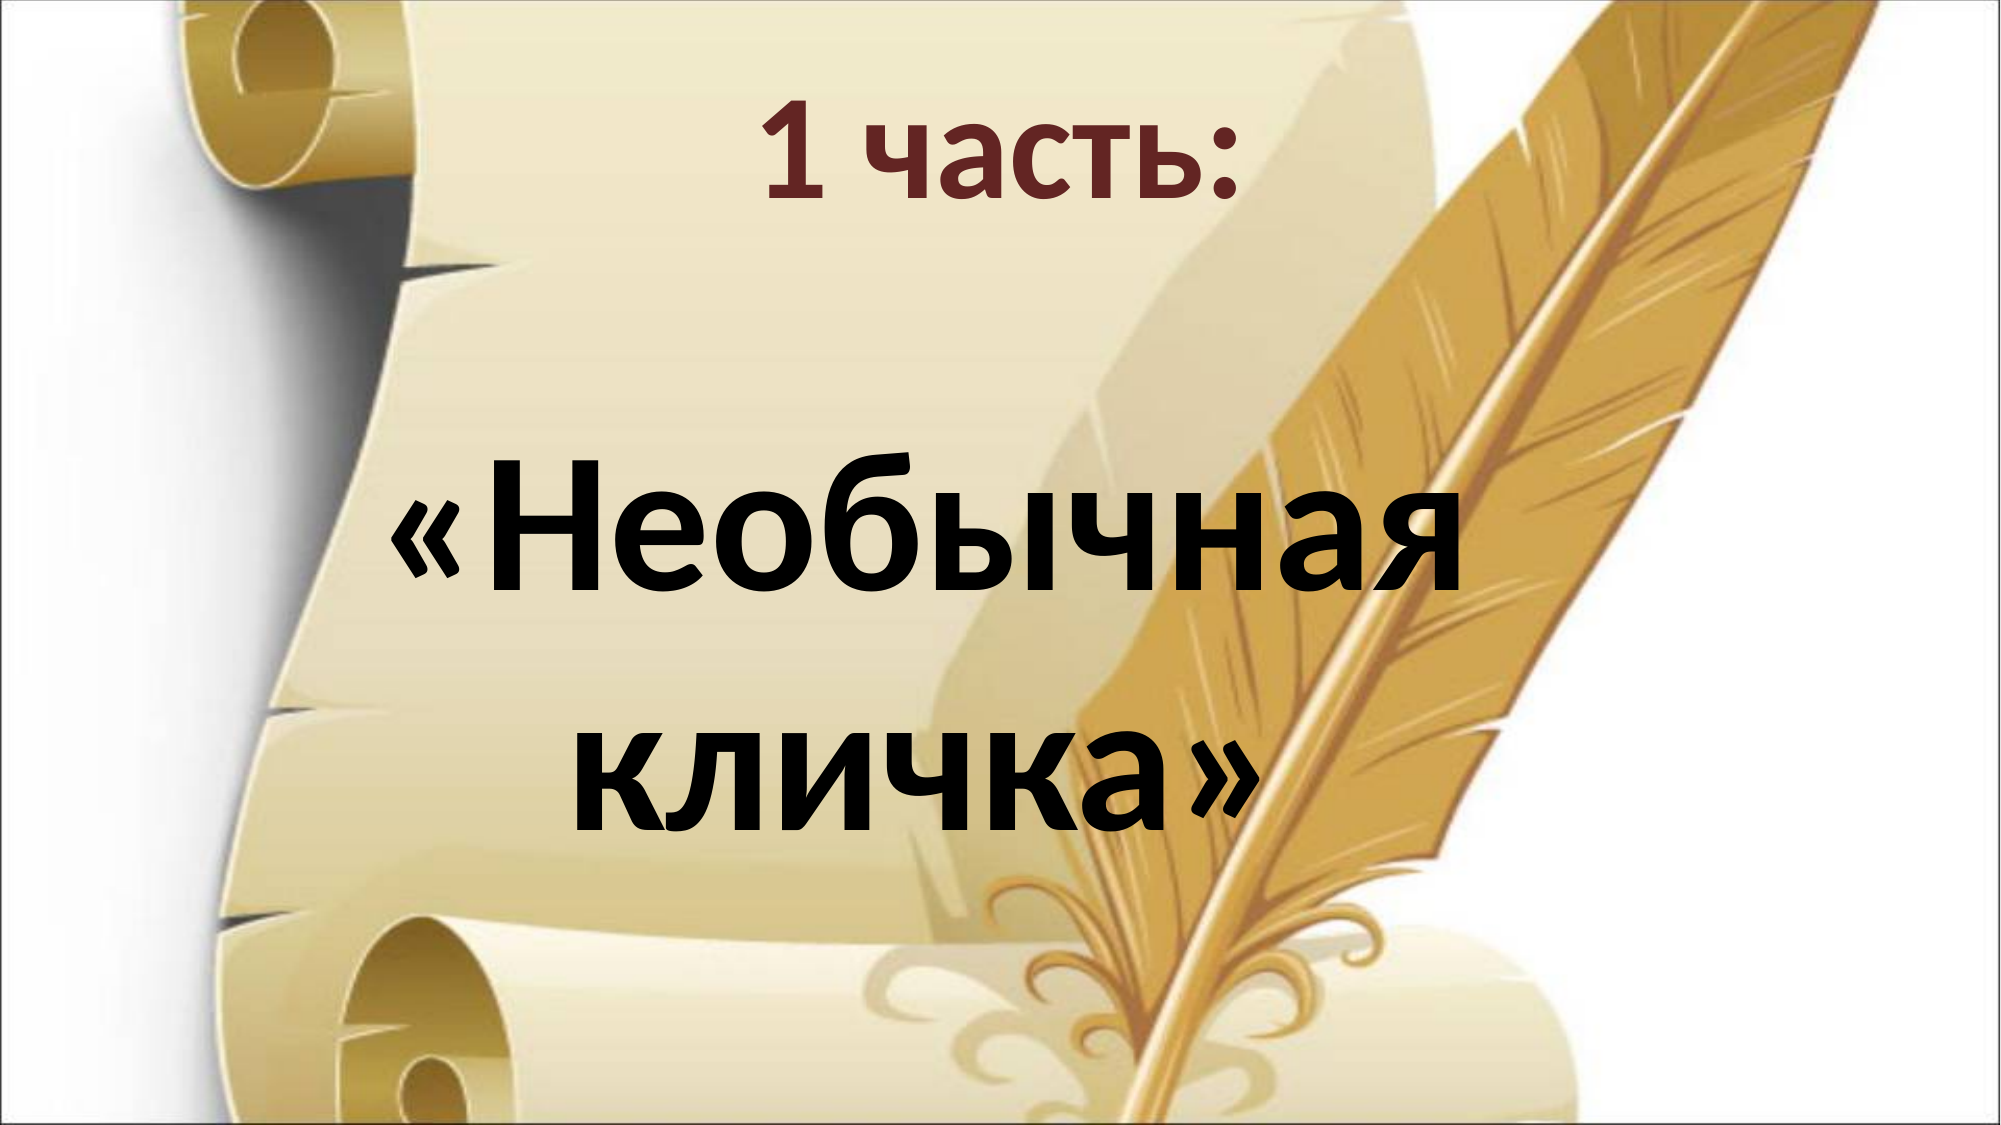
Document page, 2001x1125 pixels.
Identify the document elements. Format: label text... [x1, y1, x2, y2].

list «Необычная кличка» [321, 382, 1528, 1125]
title 1 часть: [99, 45, 1900, 233]
picture [0, 0, 2001, 1125]
